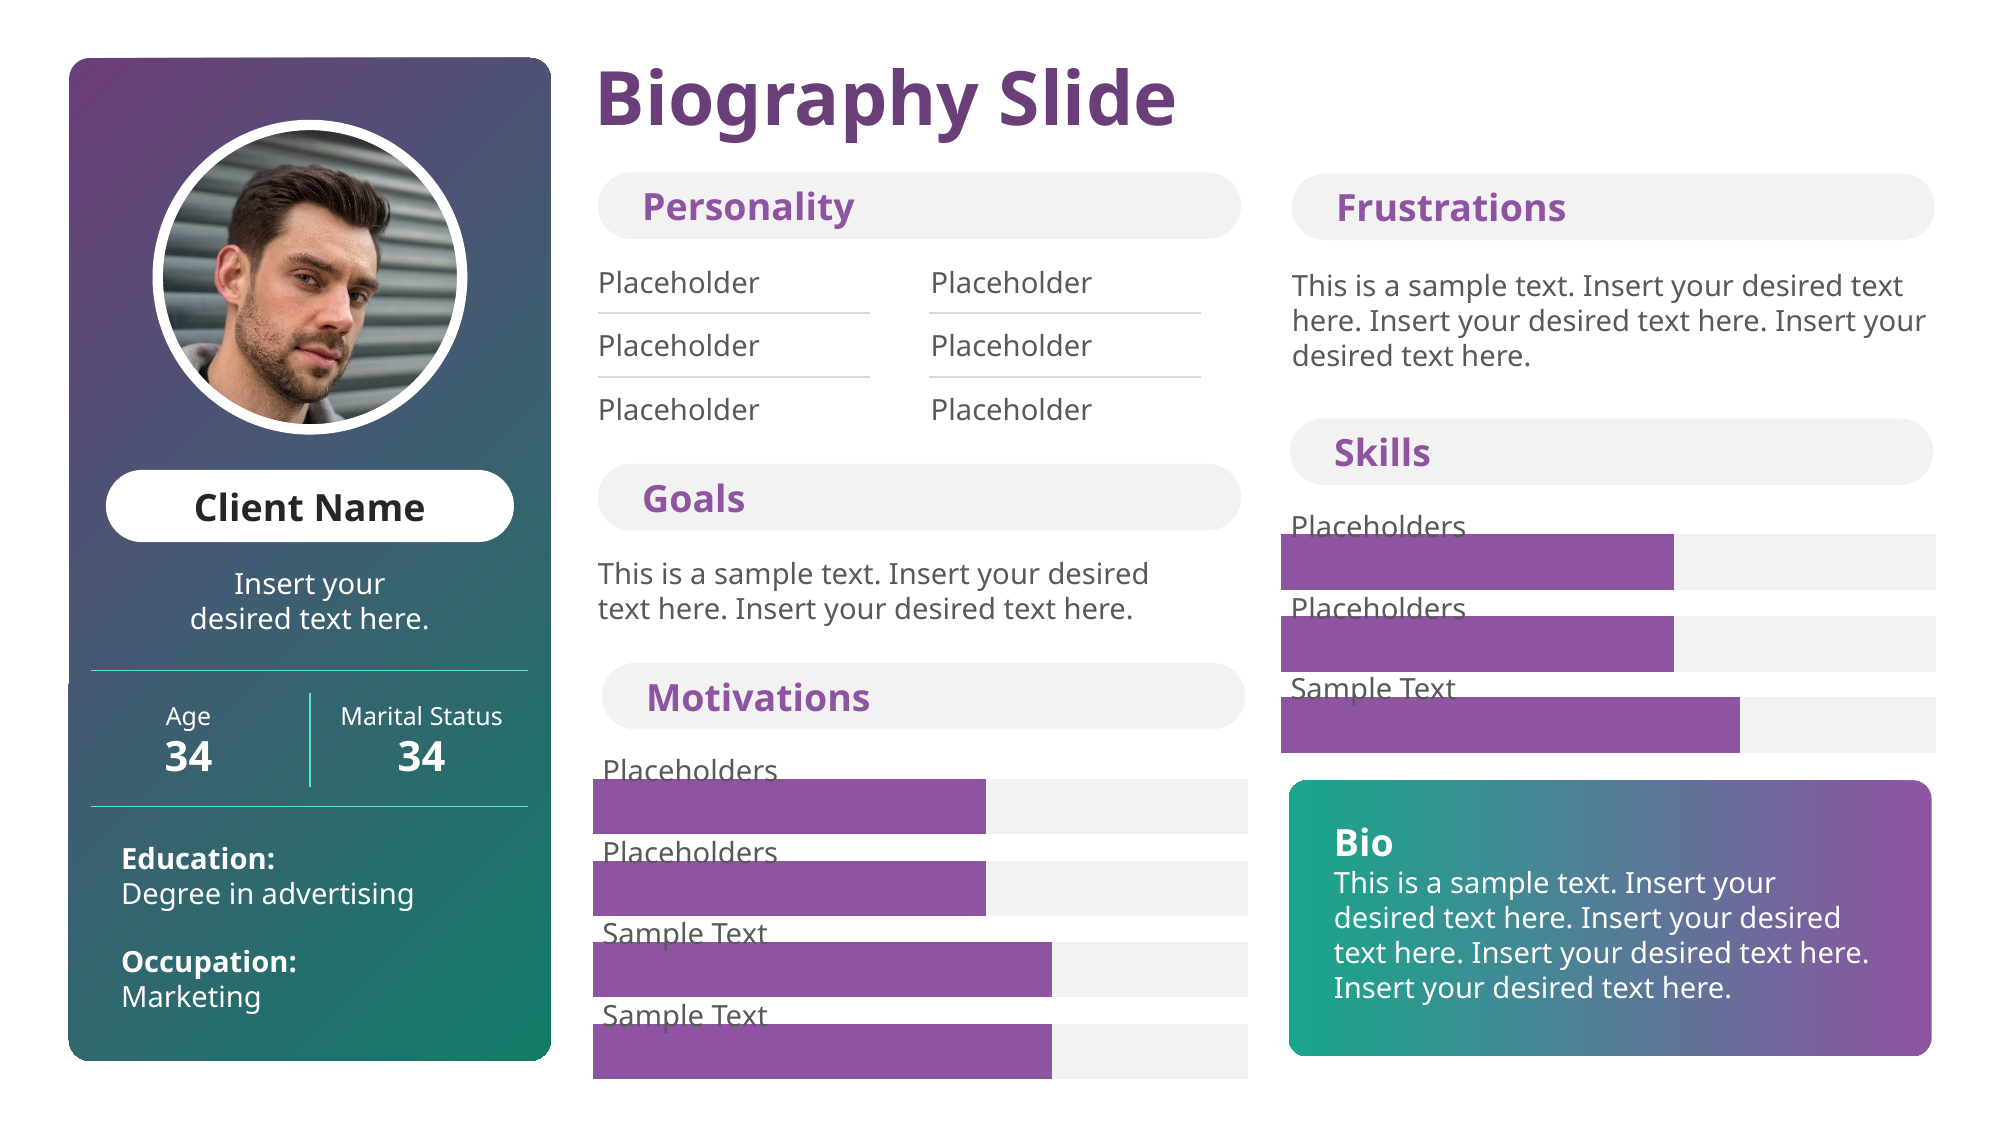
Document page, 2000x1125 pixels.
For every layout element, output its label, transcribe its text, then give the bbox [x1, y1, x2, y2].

chart [1266, 695, 1951, 755]
text_box Goals [642, 474, 1036, 520]
text_box Sample Text [602, 1008, 1205, 1020]
text_box Placeholders [1290, 508, 1893, 531]
chart [578, 940, 1263, 999]
text_box [595, 170, 1244, 242]
text_box Placeholder [597, 327, 894, 363]
chart [578, 777, 1263, 836]
text_box Personality [642, 183, 1036, 229]
text_box Placeholder [930, 390, 1226, 426]
text_box [1289, 171, 1938, 243]
text_box Insert your desired text here. [186, 565, 434, 636]
text_box Client Name [113, 483, 507, 529]
text_box This is a sample text. Insert your desired text here. Insert your desired text here. [597, 555, 1194, 626]
chart [1266, 614, 1951, 674]
chart [1266, 532, 1951, 592]
text_box [1287, 416, 1936, 487]
text_box [1286, 778, 1934, 1059]
text_box Biography Slide [595, 50, 1862, 141]
text_box Placeholders [602, 752, 1205, 776]
text_box Sample Text [1290, 681, 1893, 694]
text_box Education: Degree in advertising [120, 840, 499, 911]
text_box Placeholder [930, 327, 1226, 363]
text_box Occupation: Marketing [120, 943, 499, 1014]
text_box Age 34 [117, 699, 260, 781]
text_box Placeholder [597, 263, 894, 299]
text_box [595, 461, 1244, 533]
text_box Skills [1334, 429, 1728, 475]
text_box Placeholder [930, 263, 1226, 299]
text_box [599, 660, 1248, 732]
text_box Placeholders [1290, 601, 1893, 613]
text_box Sample Text [602, 927, 1205, 938]
picture [157, 124, 463, 430]
text_box [103, 467, 517, 545]
chart [578, 859, 1263, 918]
text_box Motivations [646, 673, 1040, 719]
text_box This is a sample text. Insert your desired text here. Insert your desired text here. Insert your desired text here. [1291, 267, 1932, 373]
text_box Bio This is a sample text. Insert your desired text here. Insert your desired text here. Insert your desired text here. Insert your desired text here. [1333, 818, 1884, 1004]
text_box Marital Status 34 [320, 699, 523, 781]
text_box Placeholder [597, 390, 894, 426]
text_box Frustrations [1336, 184, 1730, 230]
text_box Placeholders [602, 843, 1205, 858]
chart [578, 1022, 1263, 1081]
